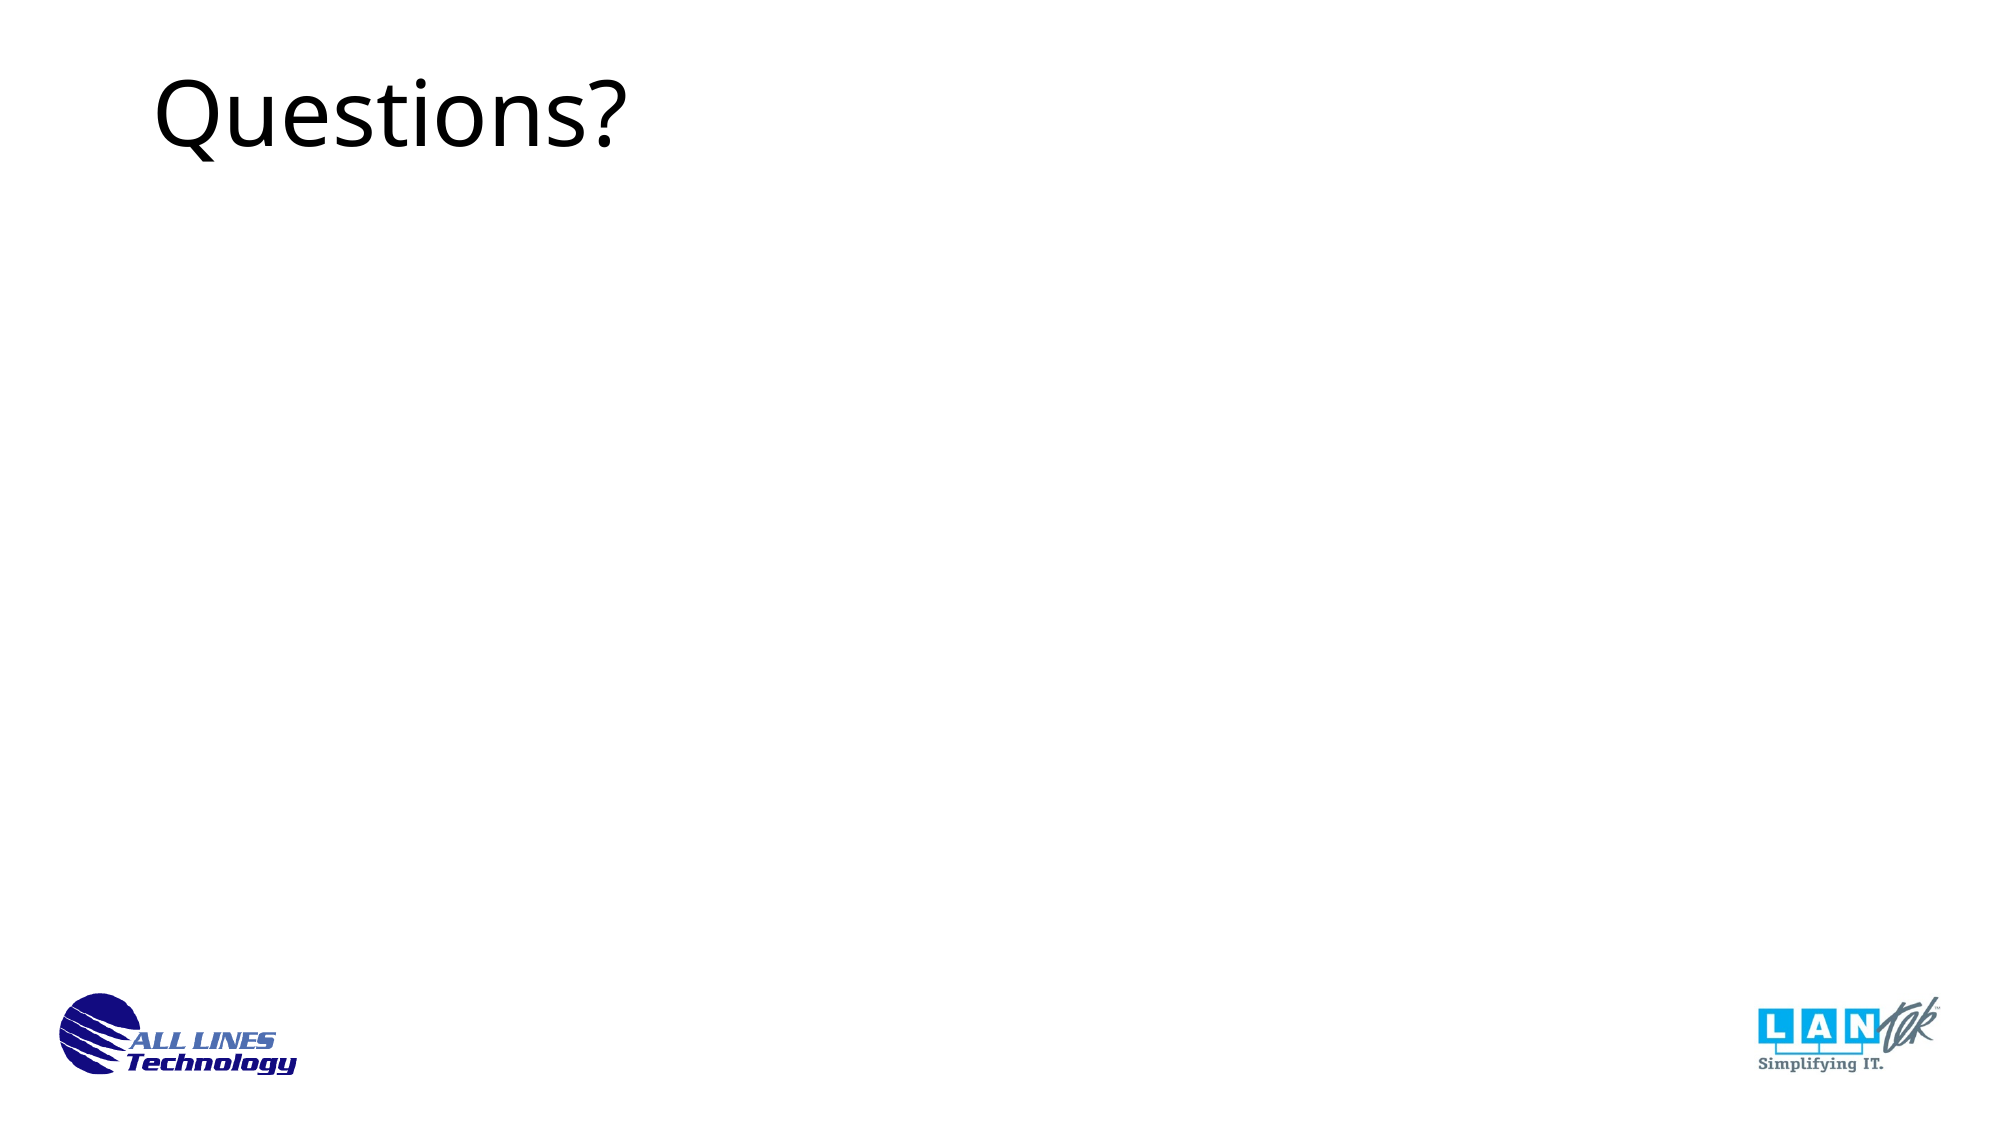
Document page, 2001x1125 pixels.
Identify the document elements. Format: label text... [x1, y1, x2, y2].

picture [1754, 993, 1947, 1075]
picture [59, 993, 297, 1075]
title Questions? [137, 59, 1863, 278]
